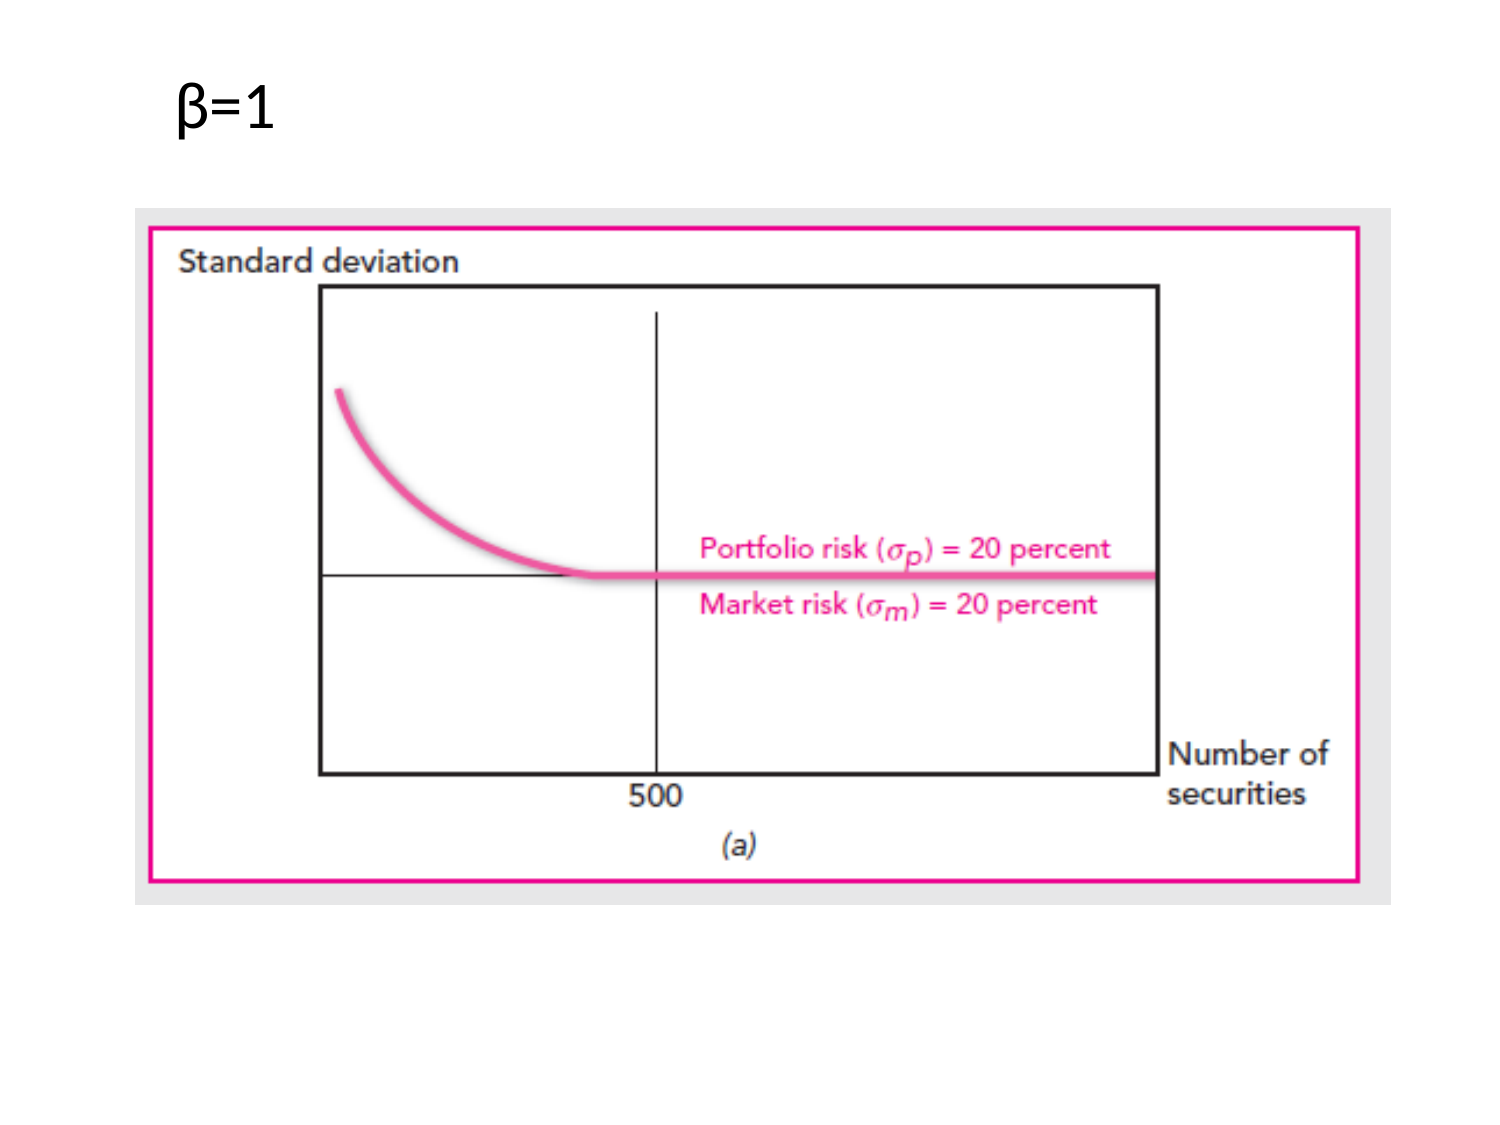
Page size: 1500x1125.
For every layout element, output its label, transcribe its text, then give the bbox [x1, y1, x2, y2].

picture [135, 207, 1391, 906]
text_box β=1 [159, 54, 420, 150]
